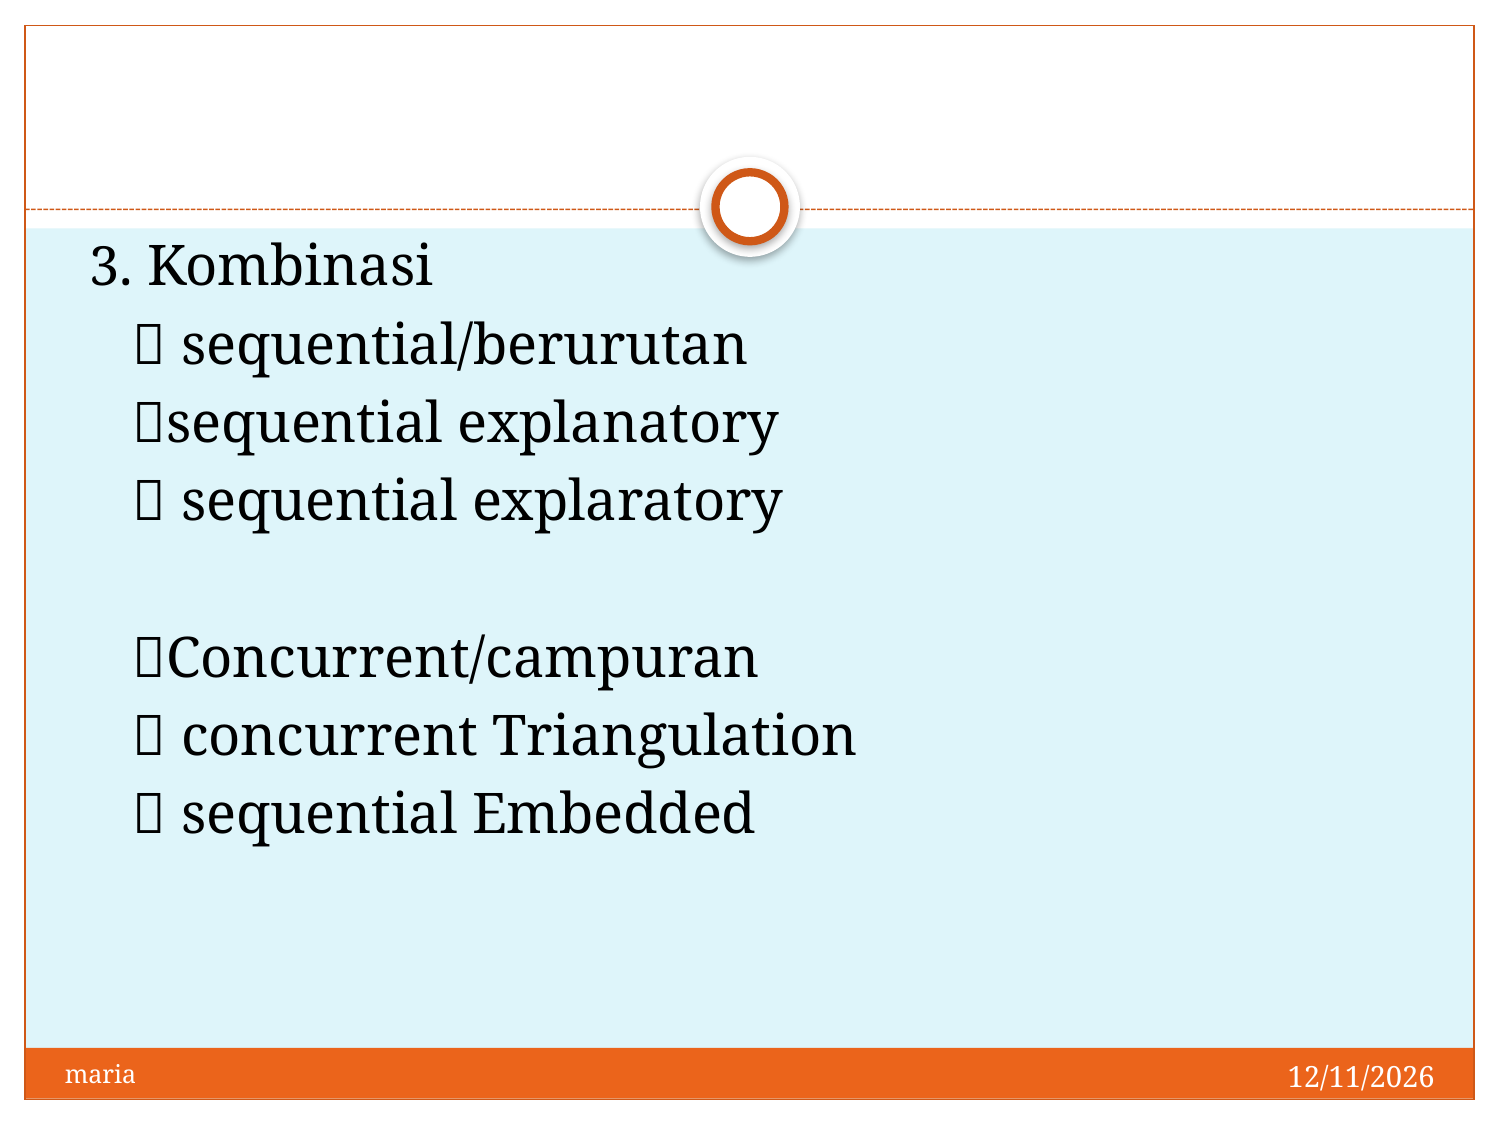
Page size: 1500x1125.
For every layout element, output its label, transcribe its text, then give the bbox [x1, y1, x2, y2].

footer maria [50, 1051, 638, 1112]
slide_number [950, 1050, 1450, 1111]
list 3. Kombinasi  sequential/berurutan sequential explanatory  sequential explaratory Concurrent/campuran  concurrent Triangulation  sequential Embedded [75, 222, 1425, 1005]
